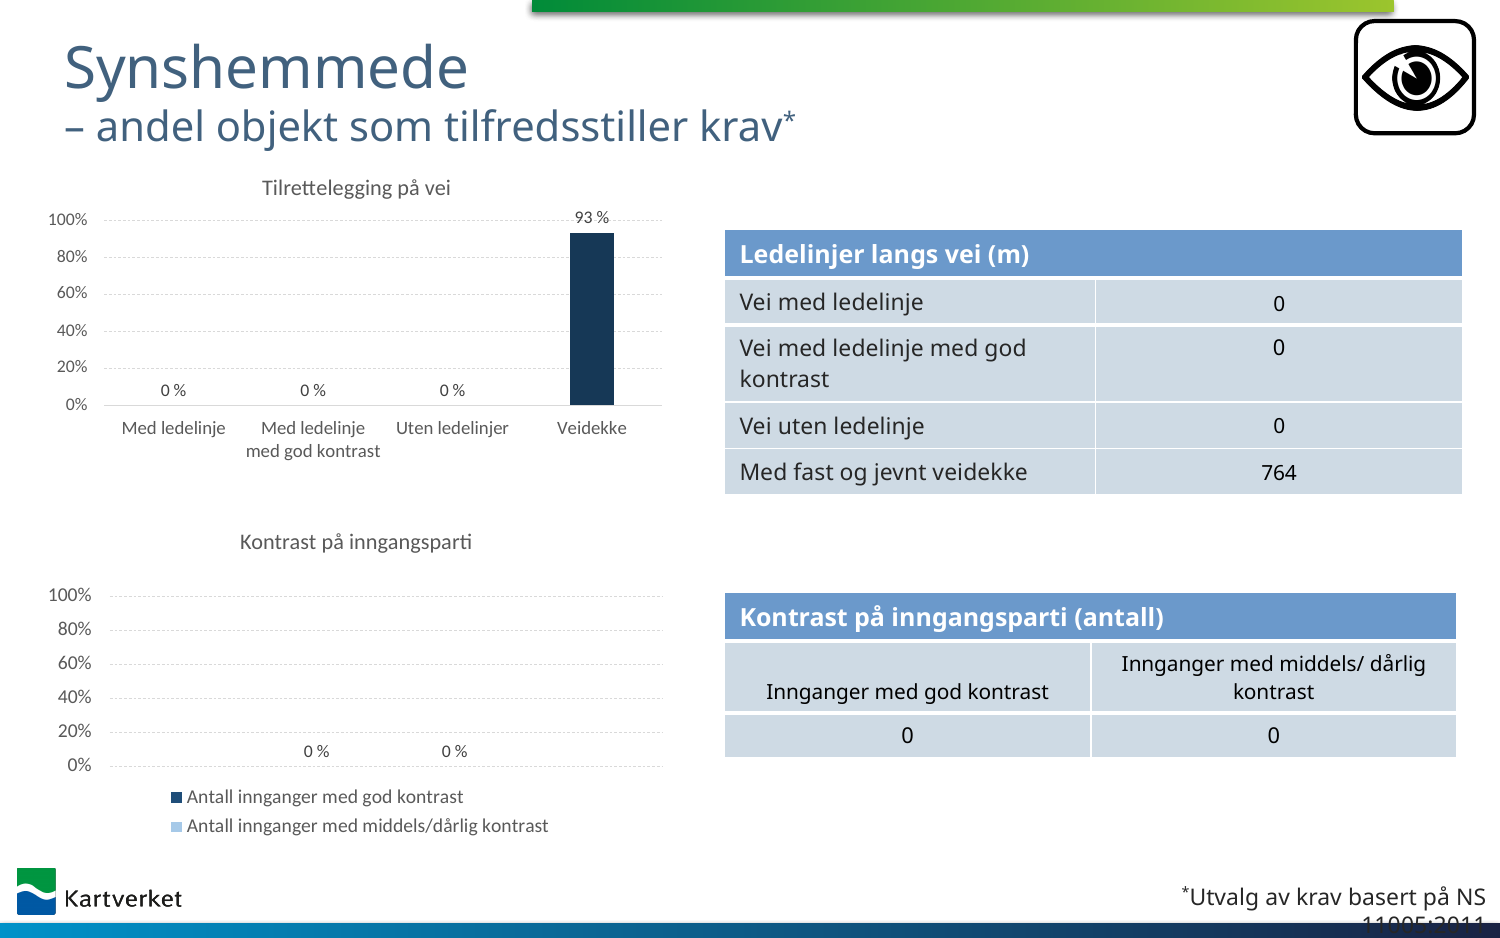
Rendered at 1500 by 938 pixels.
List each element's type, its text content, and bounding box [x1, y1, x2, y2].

table_header Ledelinjer langs vei (m) [725, 230, 1462, 276]
table_header Kontrast på inngangsparti (antall) [725, 593, 1456, 639]
table_cell Vei uten ledelinje [725, 403, 1095, 448]
table_cell 764 [1096, 449, 1462, 494]
table_cell 0 [1096, 327, 1462, 401]
table_cell 0 [725, 715, 1090, 757]
table_cell 0 [1092, 715, 1456, 757]
table_cell Vei med ledelinje [725, 280, 1095, 323]
text_box *Utvalg av krav basert på NS 11005:2011 [1068, 873, 1500, 938]
picture [41, 166, 673, 492]
table_cell Innganger med middels/ dårlig kontrast [1092, 643, 1456, 711]
table_cell 0 [1096, 403, 1462, 448]
table_cell Innganger med god kontrast [725, 643, 1090, 711]
text_box Synshemmede – andel objekt som tilfredsstiller krav* [49, 24, 1431, 158]
table_cell Vei med ledelinje med god kontrast [725, 327, 1095, 401]
table_cell Med fast og jevnt veidekke [725, 449, 1095, 494]
picture [41, 520, 673, 846]
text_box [1355, 20, 1475, 134]
table_cell 0 [1096, 280, 1462, 323]
